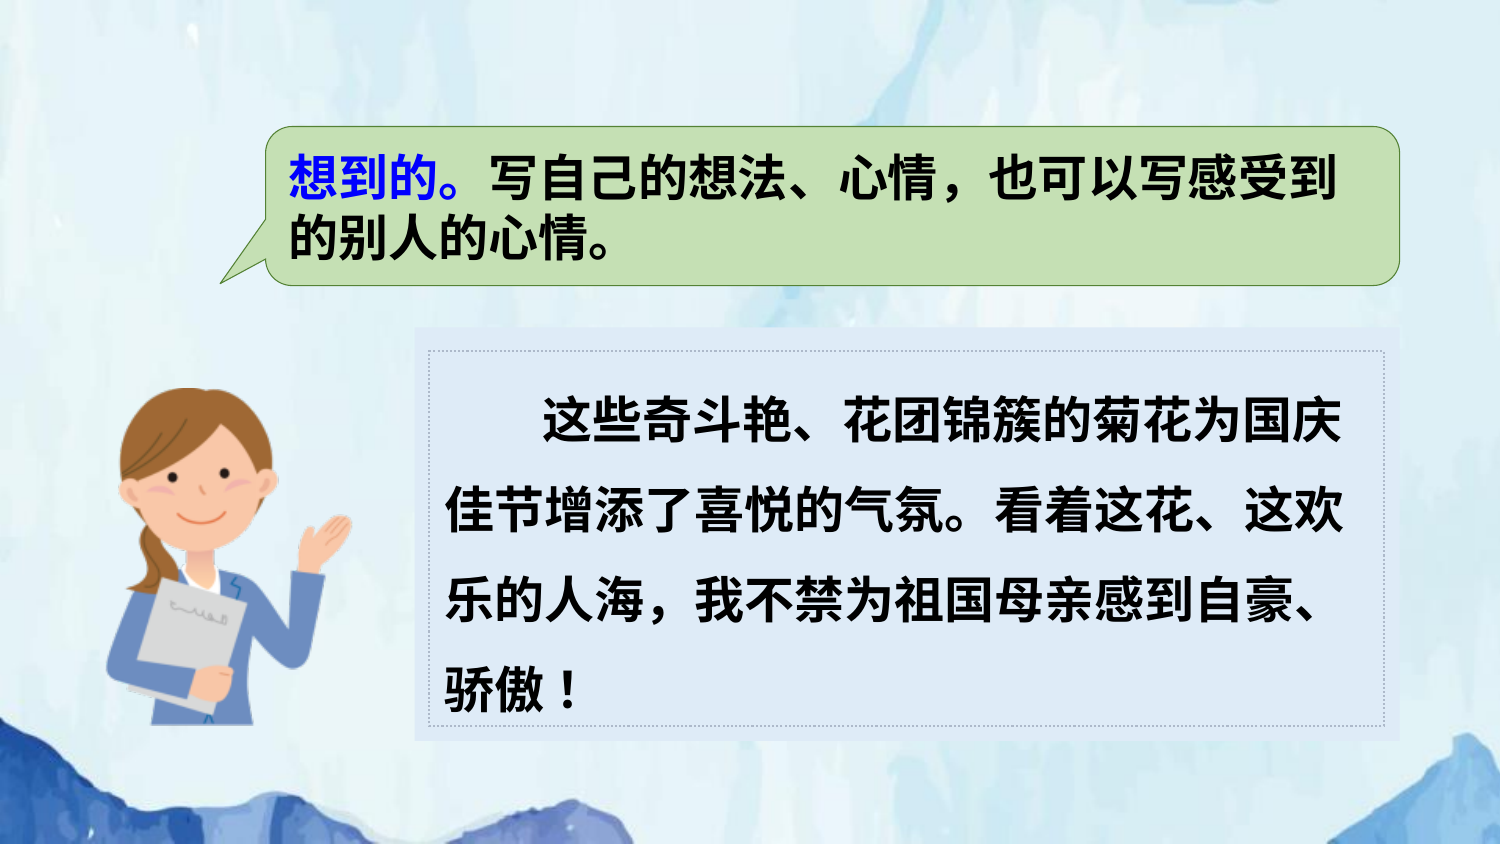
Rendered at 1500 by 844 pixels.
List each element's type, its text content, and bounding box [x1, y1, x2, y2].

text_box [414, 327, 1400, 741]
text_box 想到的。写自己的想法、心情，也可以写感受到的别人的心情。 [219, 125, 1401, 287]
picture [0, 0, 1500, 844]
